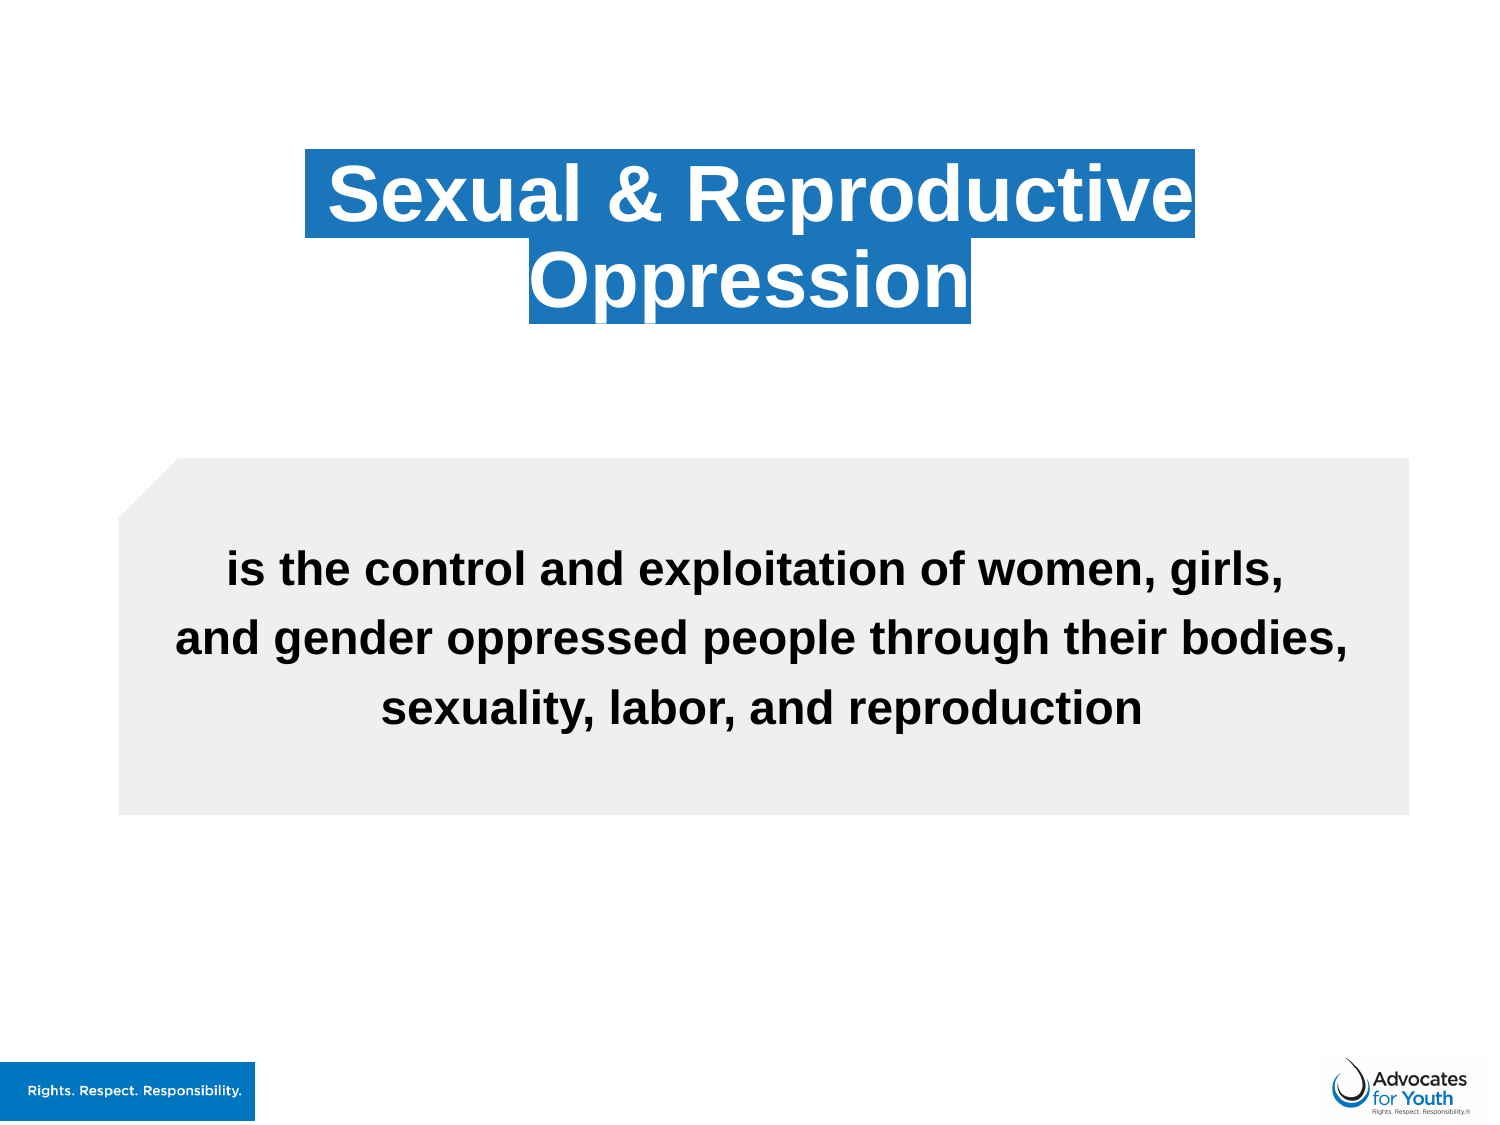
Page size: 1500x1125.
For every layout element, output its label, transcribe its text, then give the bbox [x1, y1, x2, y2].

picture [0, 1062, 255, 1121]
title Sexual & Reproductive Oppression [112, 144, 1388, 333]
picture [1318, 1050, 1488, 1125]
list is the control and exploitation of women, girls, and gender oppressed people through their bodies, sexuality, labor, and reproduction [125, 337, 1400, 1013]
text_box [118, 511, 125, 815]
text_box [1400, 458, 1410, 815]
